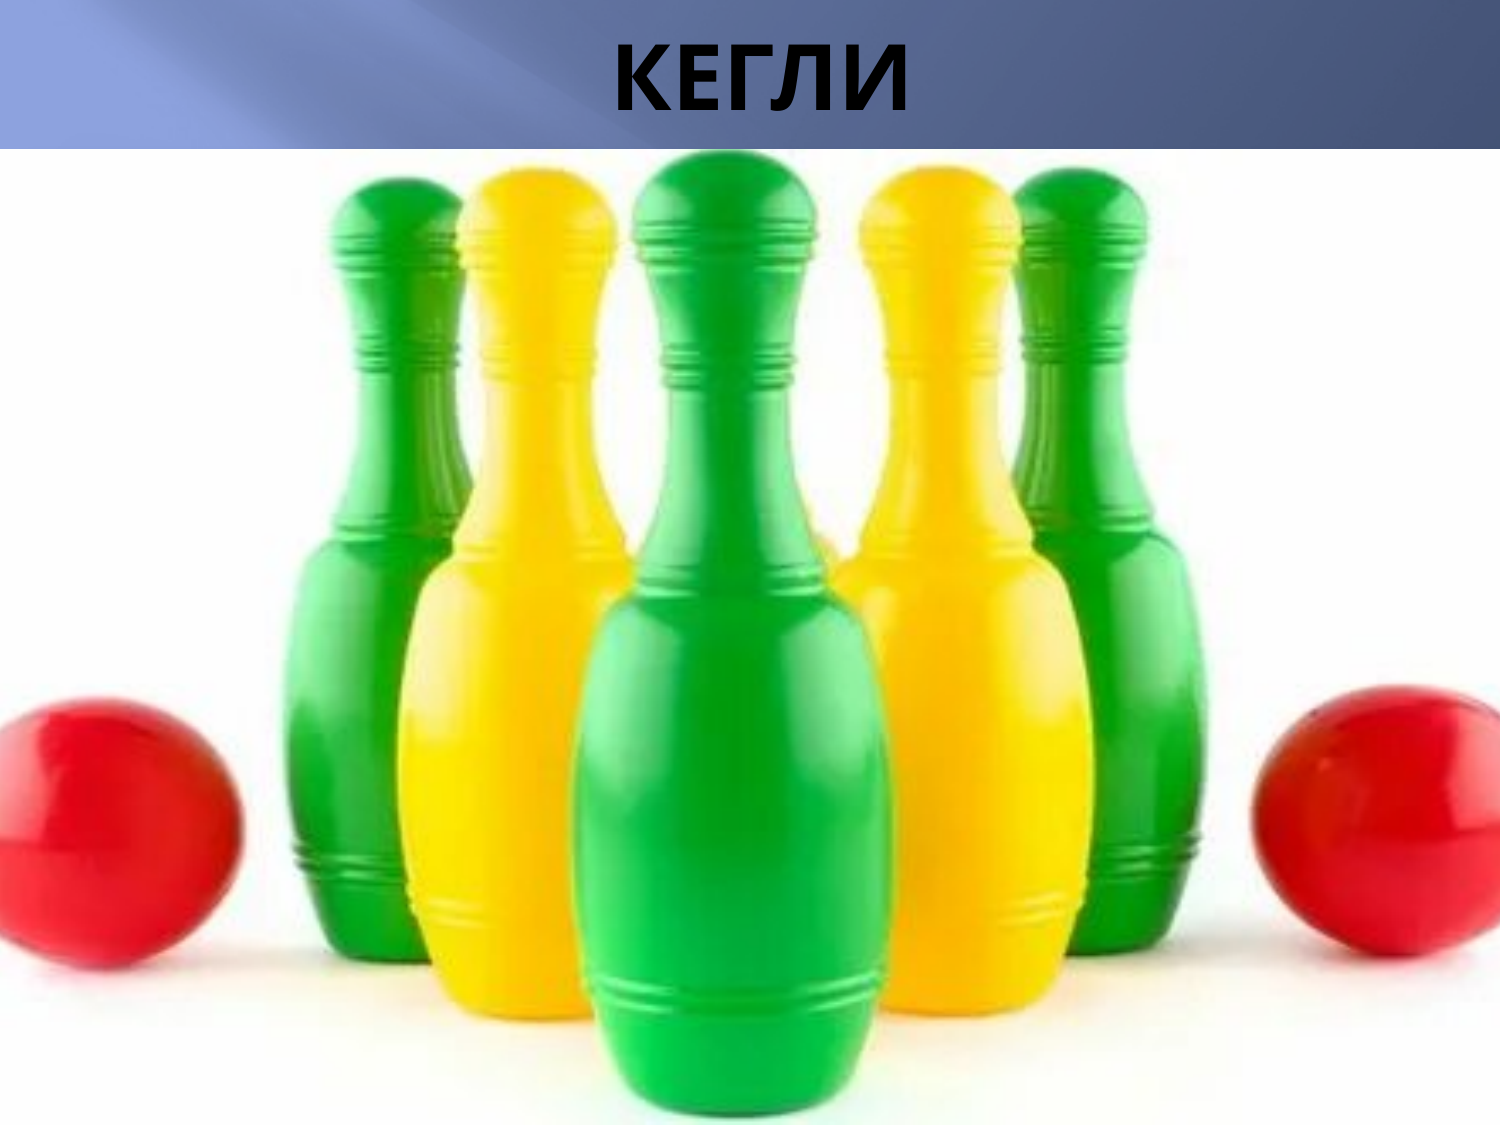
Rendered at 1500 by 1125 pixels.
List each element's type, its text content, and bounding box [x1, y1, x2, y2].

title КЕГЛИ [312, 42, 1213, 129]
picture [0, 148, 1500, 1125]
